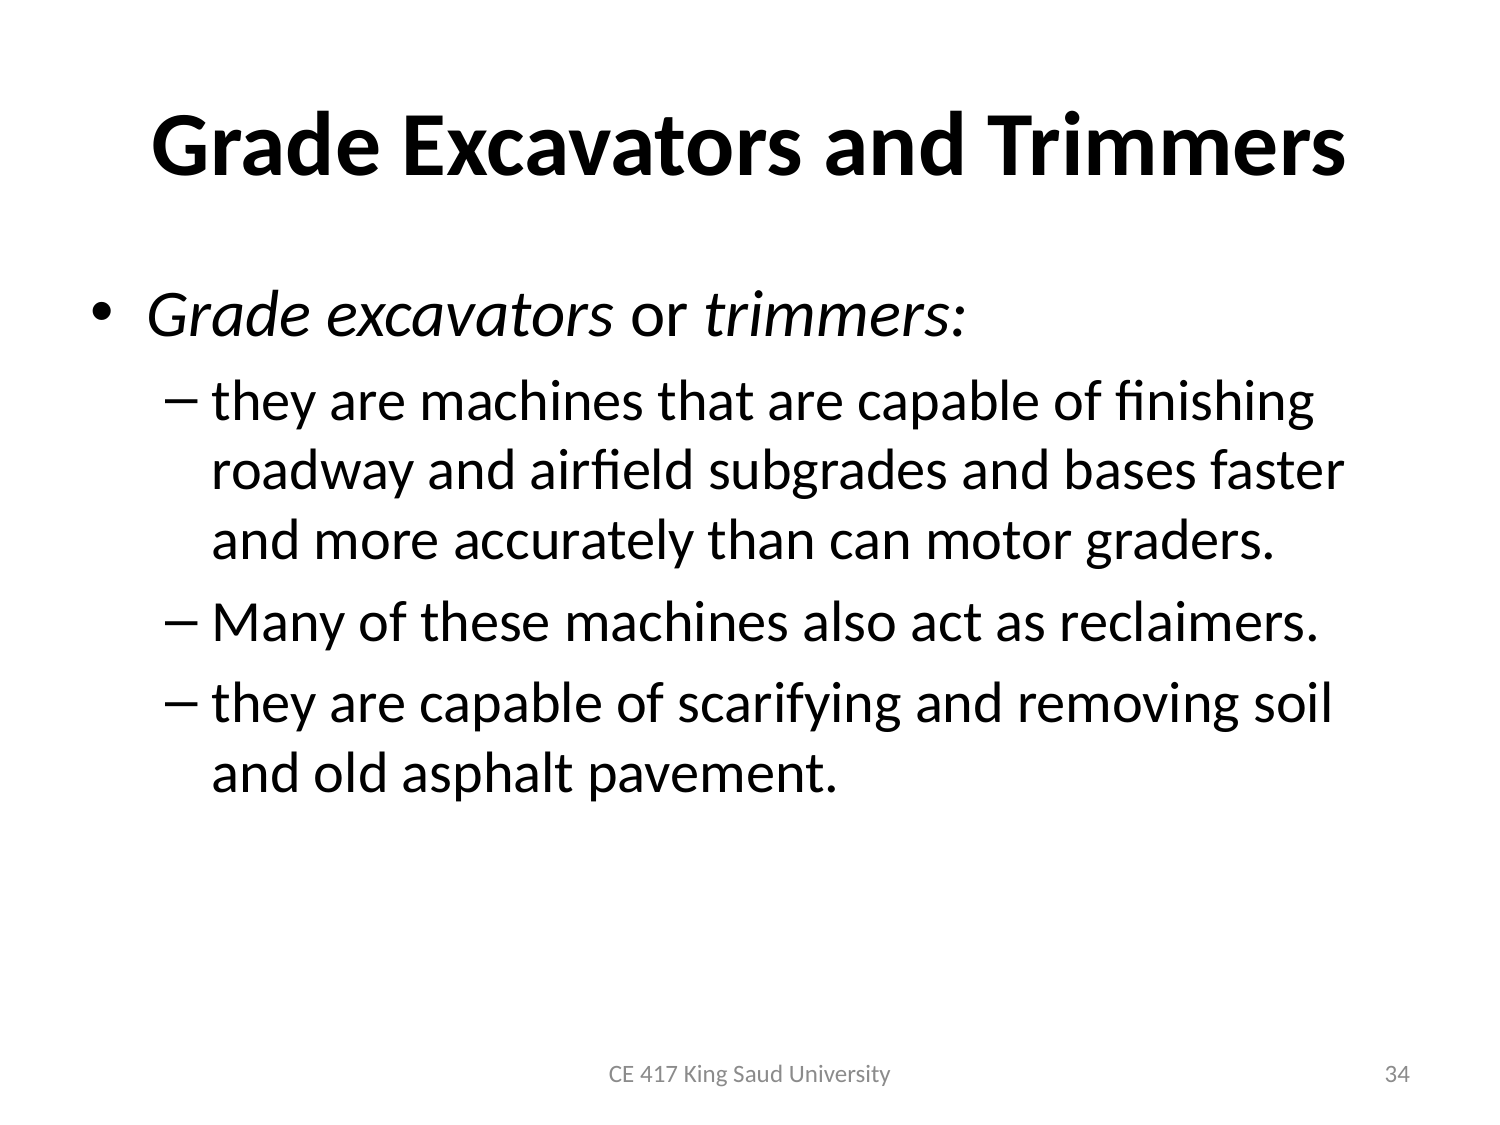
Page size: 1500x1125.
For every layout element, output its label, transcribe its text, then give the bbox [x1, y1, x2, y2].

slide_number 34 [1074, 1042, 1425, 1103]
title Grade Excavators and Trimmers [75, 45, 1425, 233]
list Grade excavators or trimmers: they are machines that are capable of finishing roadway and airfield subgrades and bases faster and more accurately than can motor graders. Many of these machines also act as reclaimers. they are capable of scarifying and removing soil and old asphalt pavement. [75, 262, 1425, 1050]
footer CE 417 King Saud University [512, 1042, 988, 1103]
